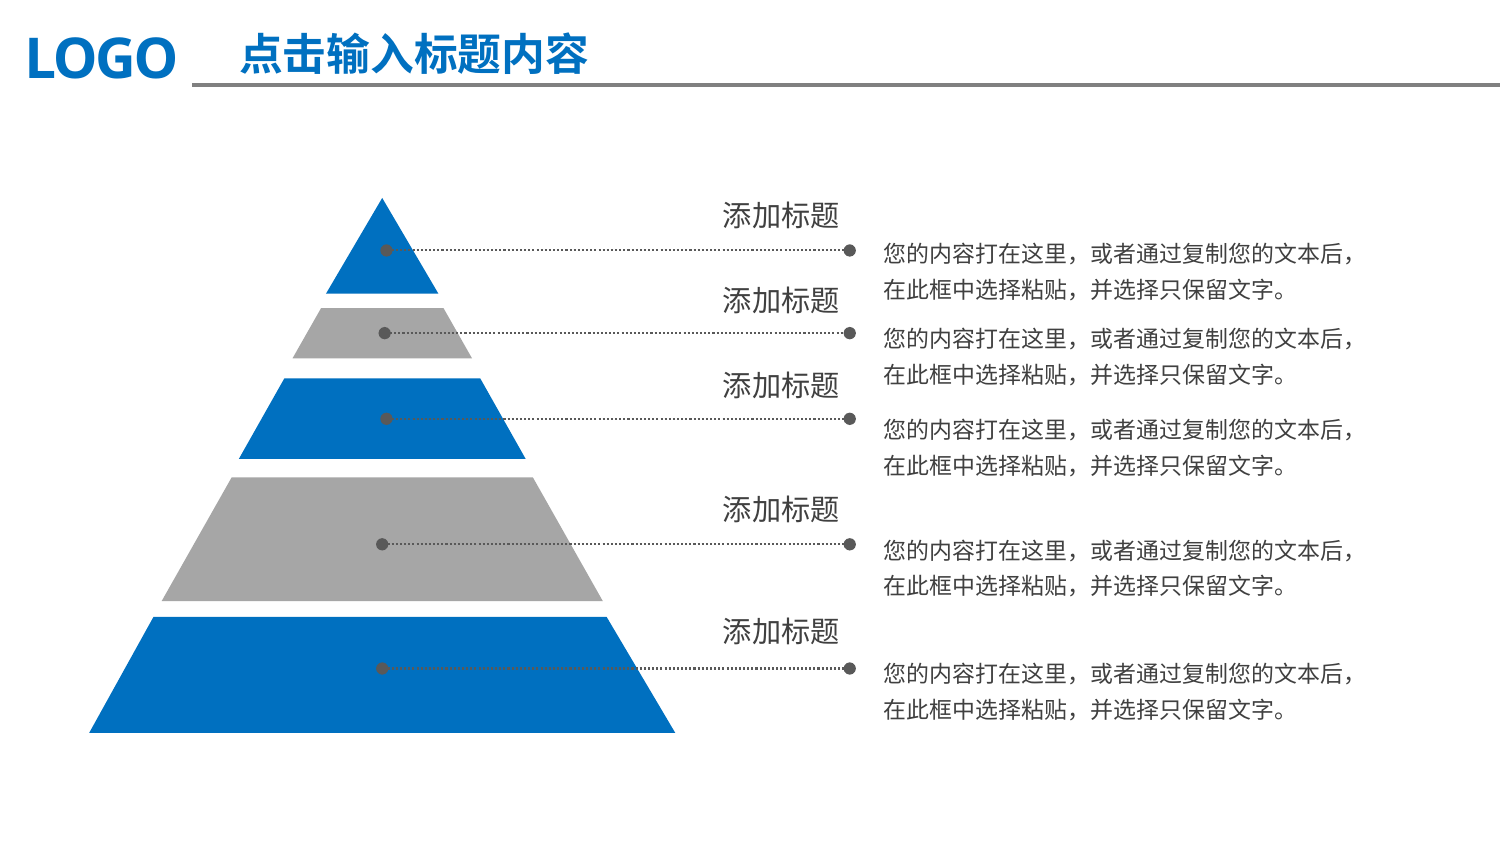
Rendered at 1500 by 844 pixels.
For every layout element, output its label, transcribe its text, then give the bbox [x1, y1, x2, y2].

text_box [159, 475, 605, 604]
text_box 添加标题 [711, 191, 852, 239]
text_box 您的内容打在这里，或者通过复制您的文本后，在此框中选择粘贴，并选择只保留文字。 [872, 522, 1370, 606]
text_box 添加标题 [711, 607, 852, 655]
text_box 您的内容打在这里，或者通过复制您的文本后，在此框中选择粘贴，并选择只保留文字。 [872, 225, 1370, 309]
text_box 添加标题 [711, 485, 852, 533]
text_box 您的内容打在这里，或者通过复制您的文本后，在此框中选择粘贴，并选择只保留文字。 [872, 401, 1370, 485]
text_box 您的内容打在这里，或者通过复制您的文本后，在此框中选择粘贴，并选择只保留文字。 [872, 310, 1370, 394]
text_box 添加标题 [711, 361, 852, 408]
text_box 添加标题 [711, 276, 852, 324]
text_box 您的内容打在这里，或者通过复制您的文本后，在此框中选择粘贴，并选择只保留文字。 [872, 645, 1370, 729]
text_box [87, 614, 678, 736]
text_box [324, 195, 441, 296]
text_box 点击输入标题内容 [211, 20, 617, 85]
text_box [290, 306, 474, 361]
text_box [236, 376, 528, 462]
